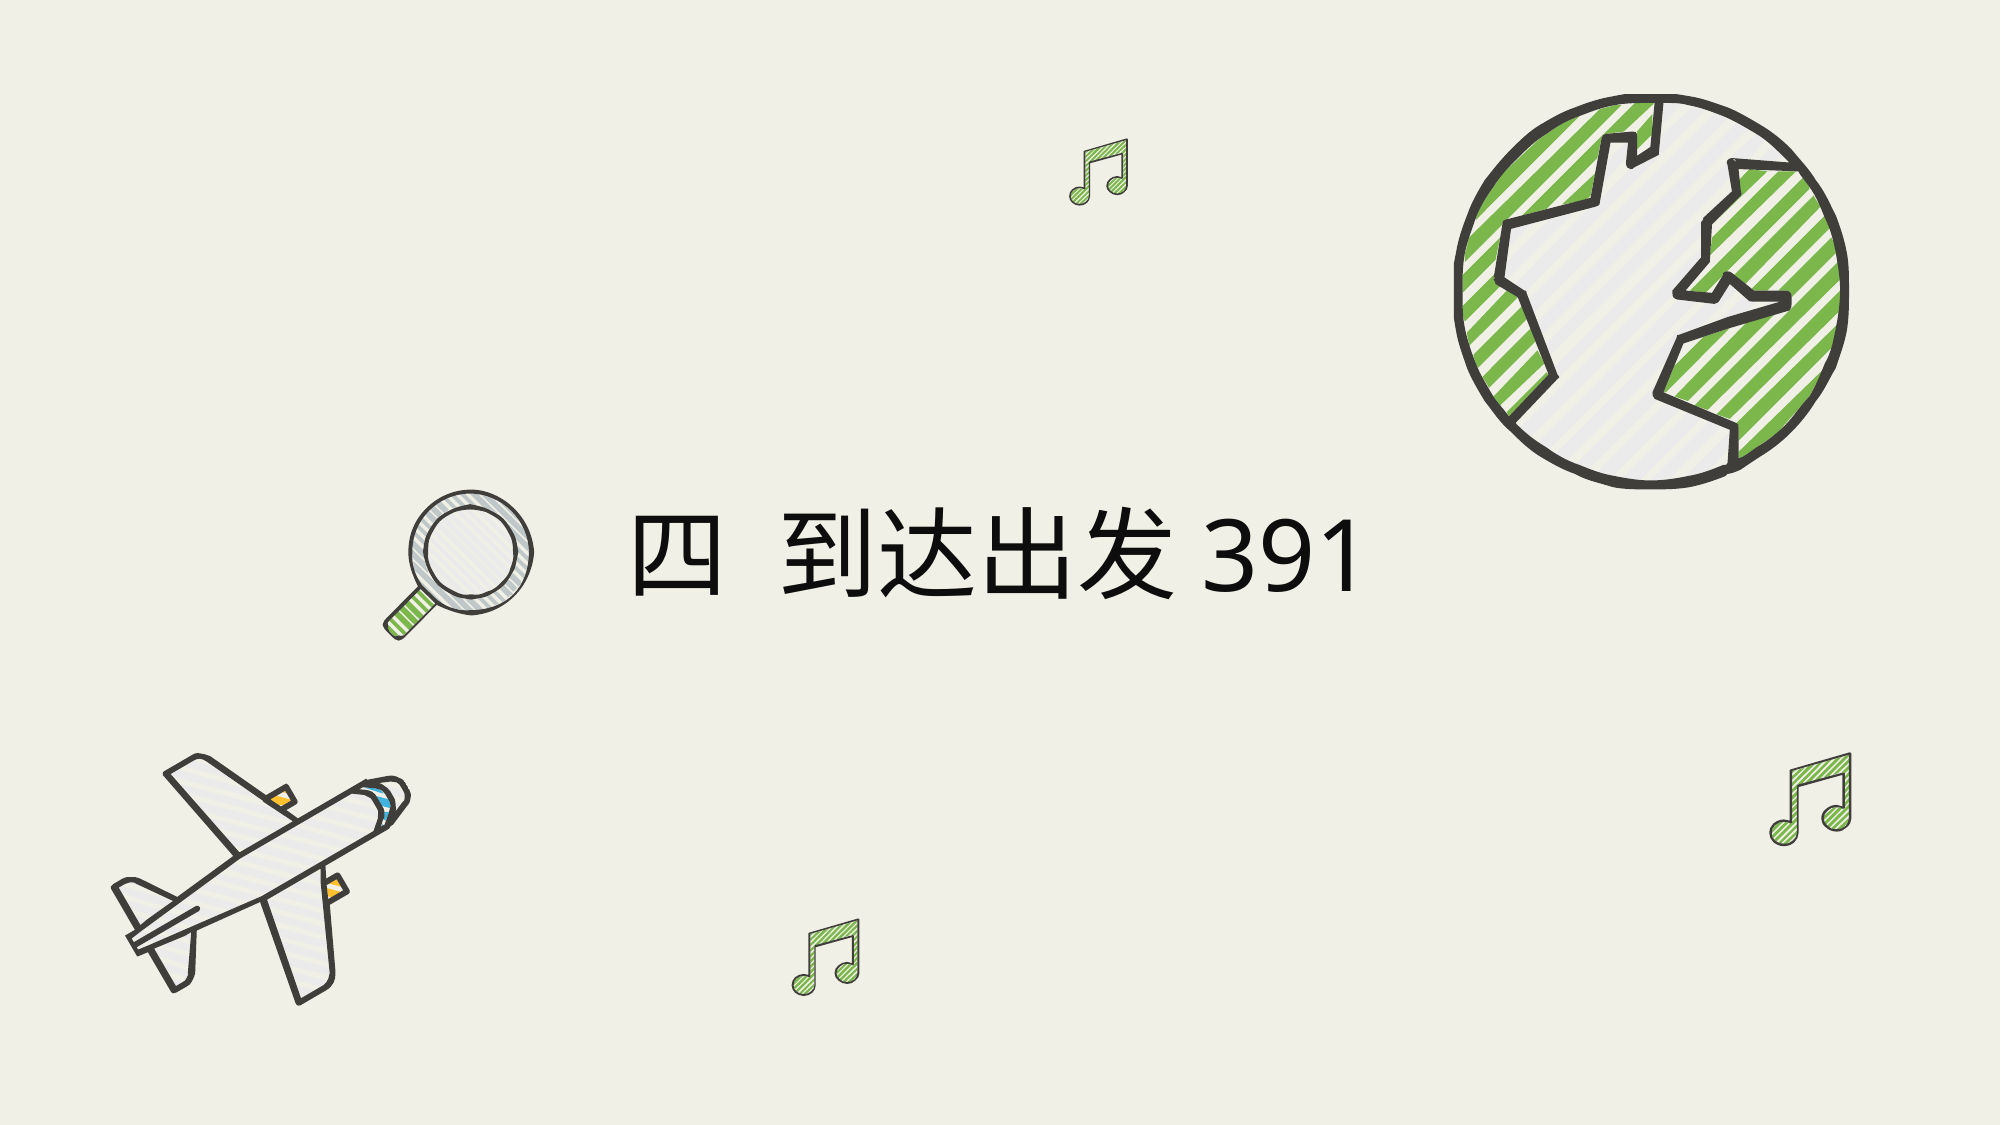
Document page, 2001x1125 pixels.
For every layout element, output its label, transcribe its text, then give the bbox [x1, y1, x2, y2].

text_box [389, 482, 514, 660]
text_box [1069, 138, 1128, 206]
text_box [1769, 752, 1852, 847]
picture [1453, 93, 1852, 492]
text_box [791, 918, 860, 996]
picture [133, 707, 406, 1027]
text_box 四 到达出发391 [612, 483, 1388, 619]
